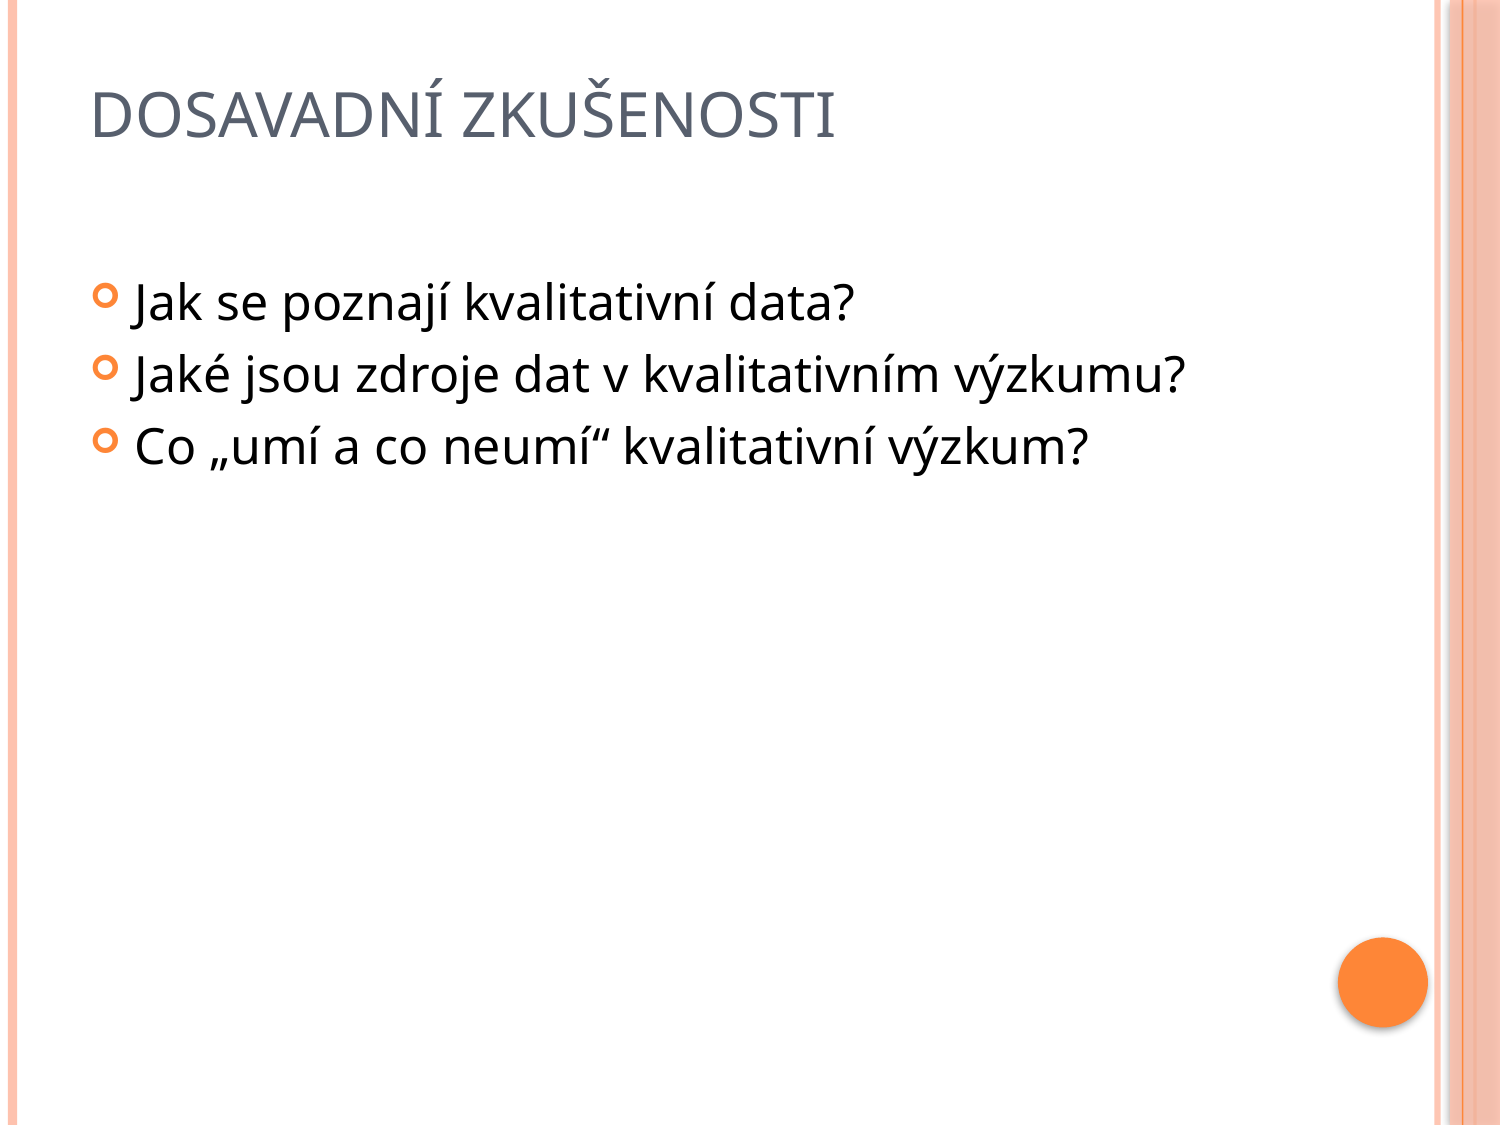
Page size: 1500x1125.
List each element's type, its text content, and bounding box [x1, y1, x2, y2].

title Dosavadní zkušenosti [75, 45, 1300, 233]
list Jak se poznají kvalitativní data? Jaké jsou zdroje dat v kvalitativním výzkumu? Co „umí a co neumí“ kvalitativní výzkum? [75, 262, 1300, 1062]
